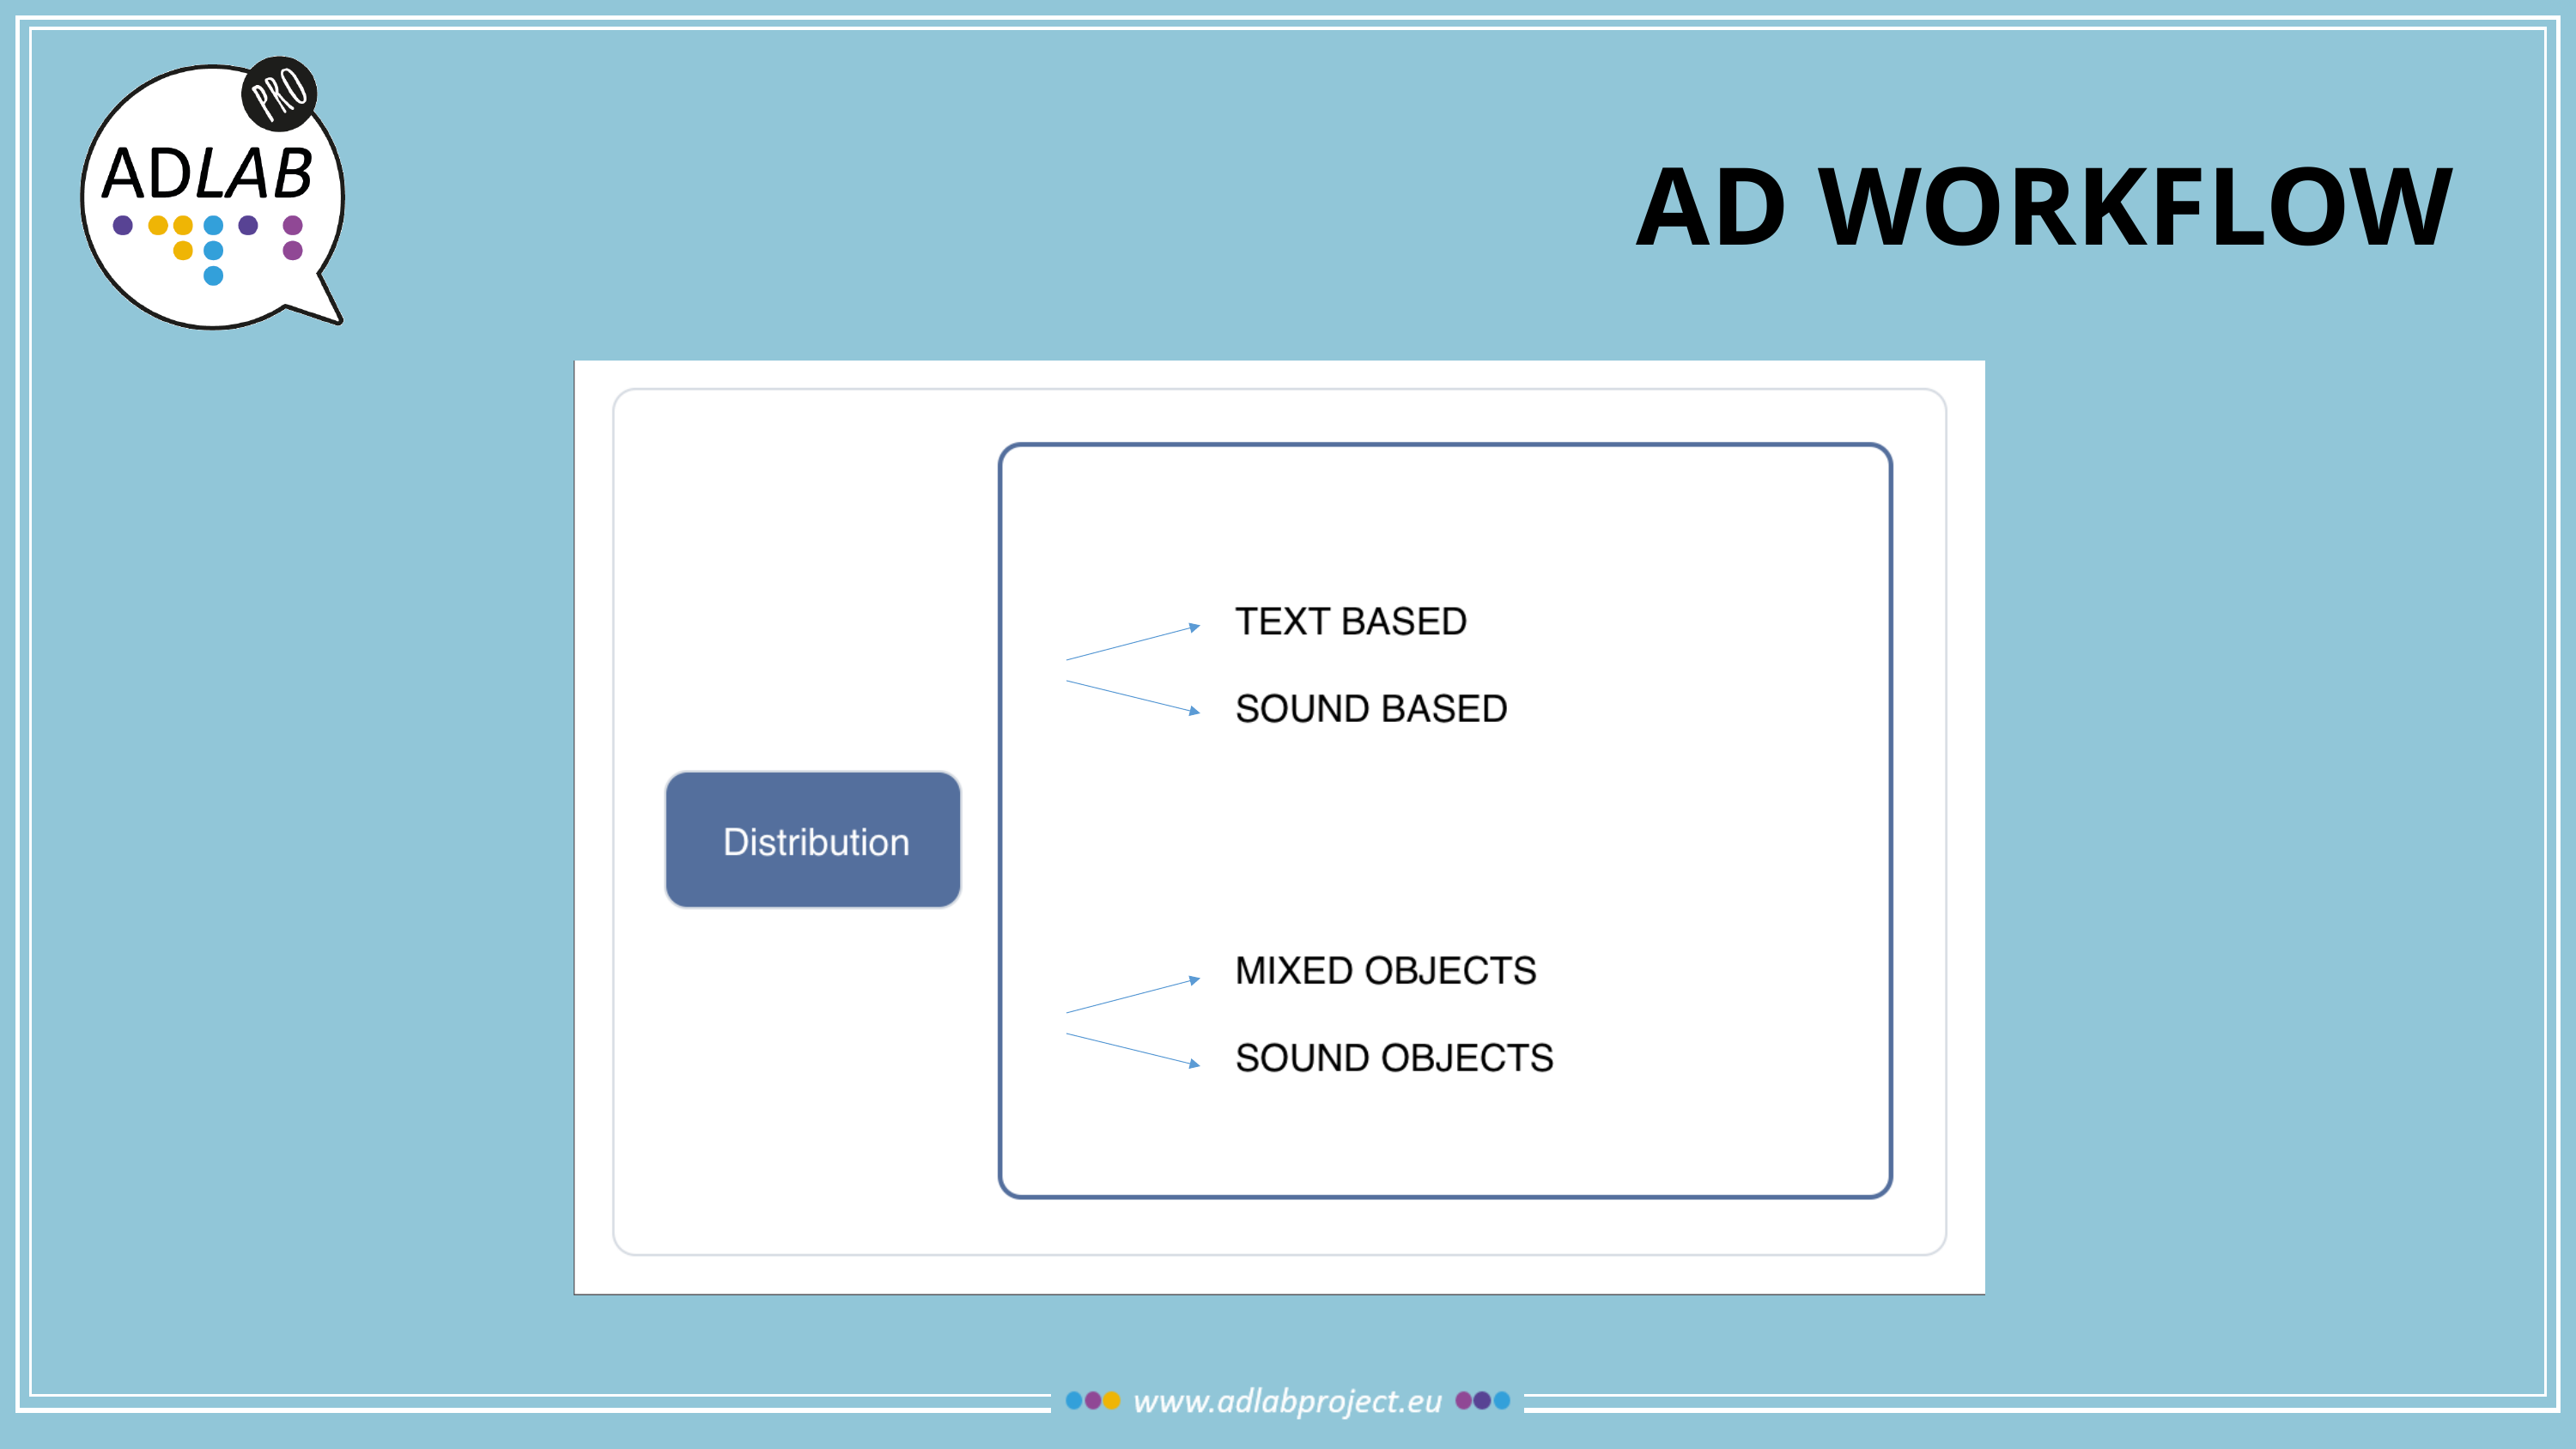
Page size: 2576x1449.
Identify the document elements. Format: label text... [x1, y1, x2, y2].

title AD WORKFLOW [384, 70, 2467, 351]
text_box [1066, 625, 1200, 660]
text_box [1066, 1033, 1200, 1066]
picture [568, 360, 1985, 1295]
picture [1051, 1378, 1524, 1429]
picture [72, 49, 353, 330]
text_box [1066, 680, 1200, 713]
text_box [1066, 978, 1200, 1013]
